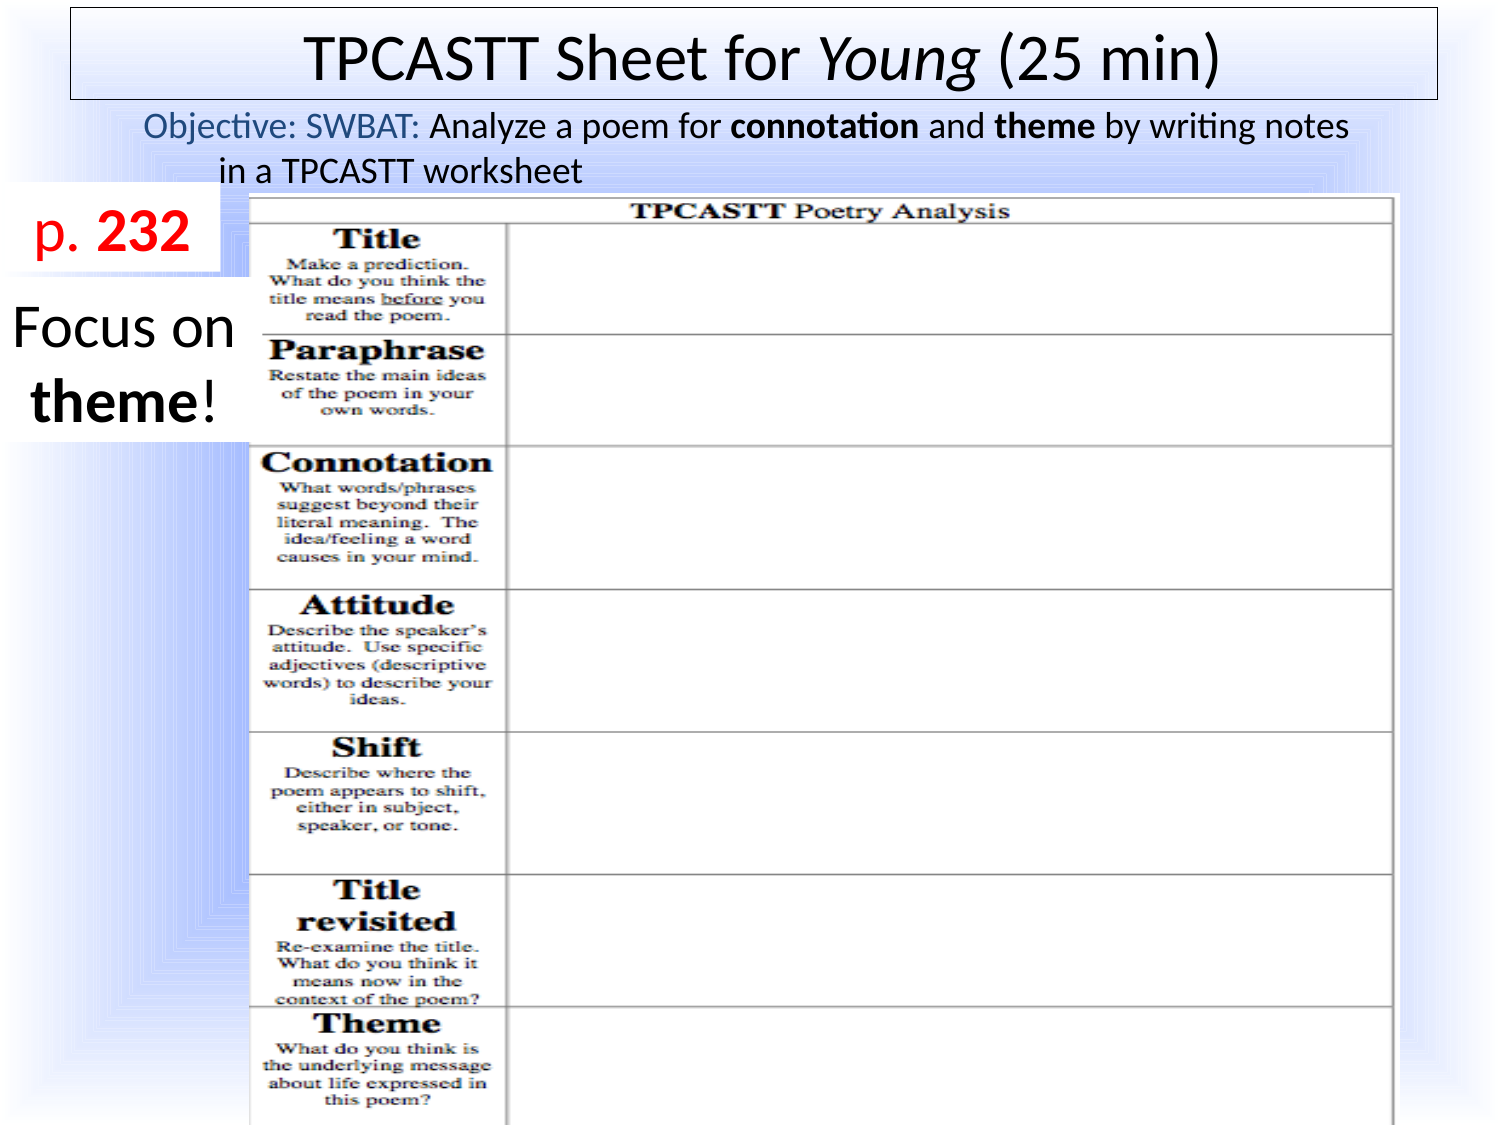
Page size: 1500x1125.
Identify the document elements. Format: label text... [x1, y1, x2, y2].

title TPCASTT Sheet for Young (25 min) [70, 7, 1438, 100]
picture [249, 193, 1401, 1125]
text_box Focus on theme! [0, 277, 244, 442]
text_box p. 232 [4, 182, 221, 272]
text_box Objective: SWBAT: Analyze a poem for connotation and theme by writing notes in a TPCASTT worksheet [24, 93, 1367, 199]
